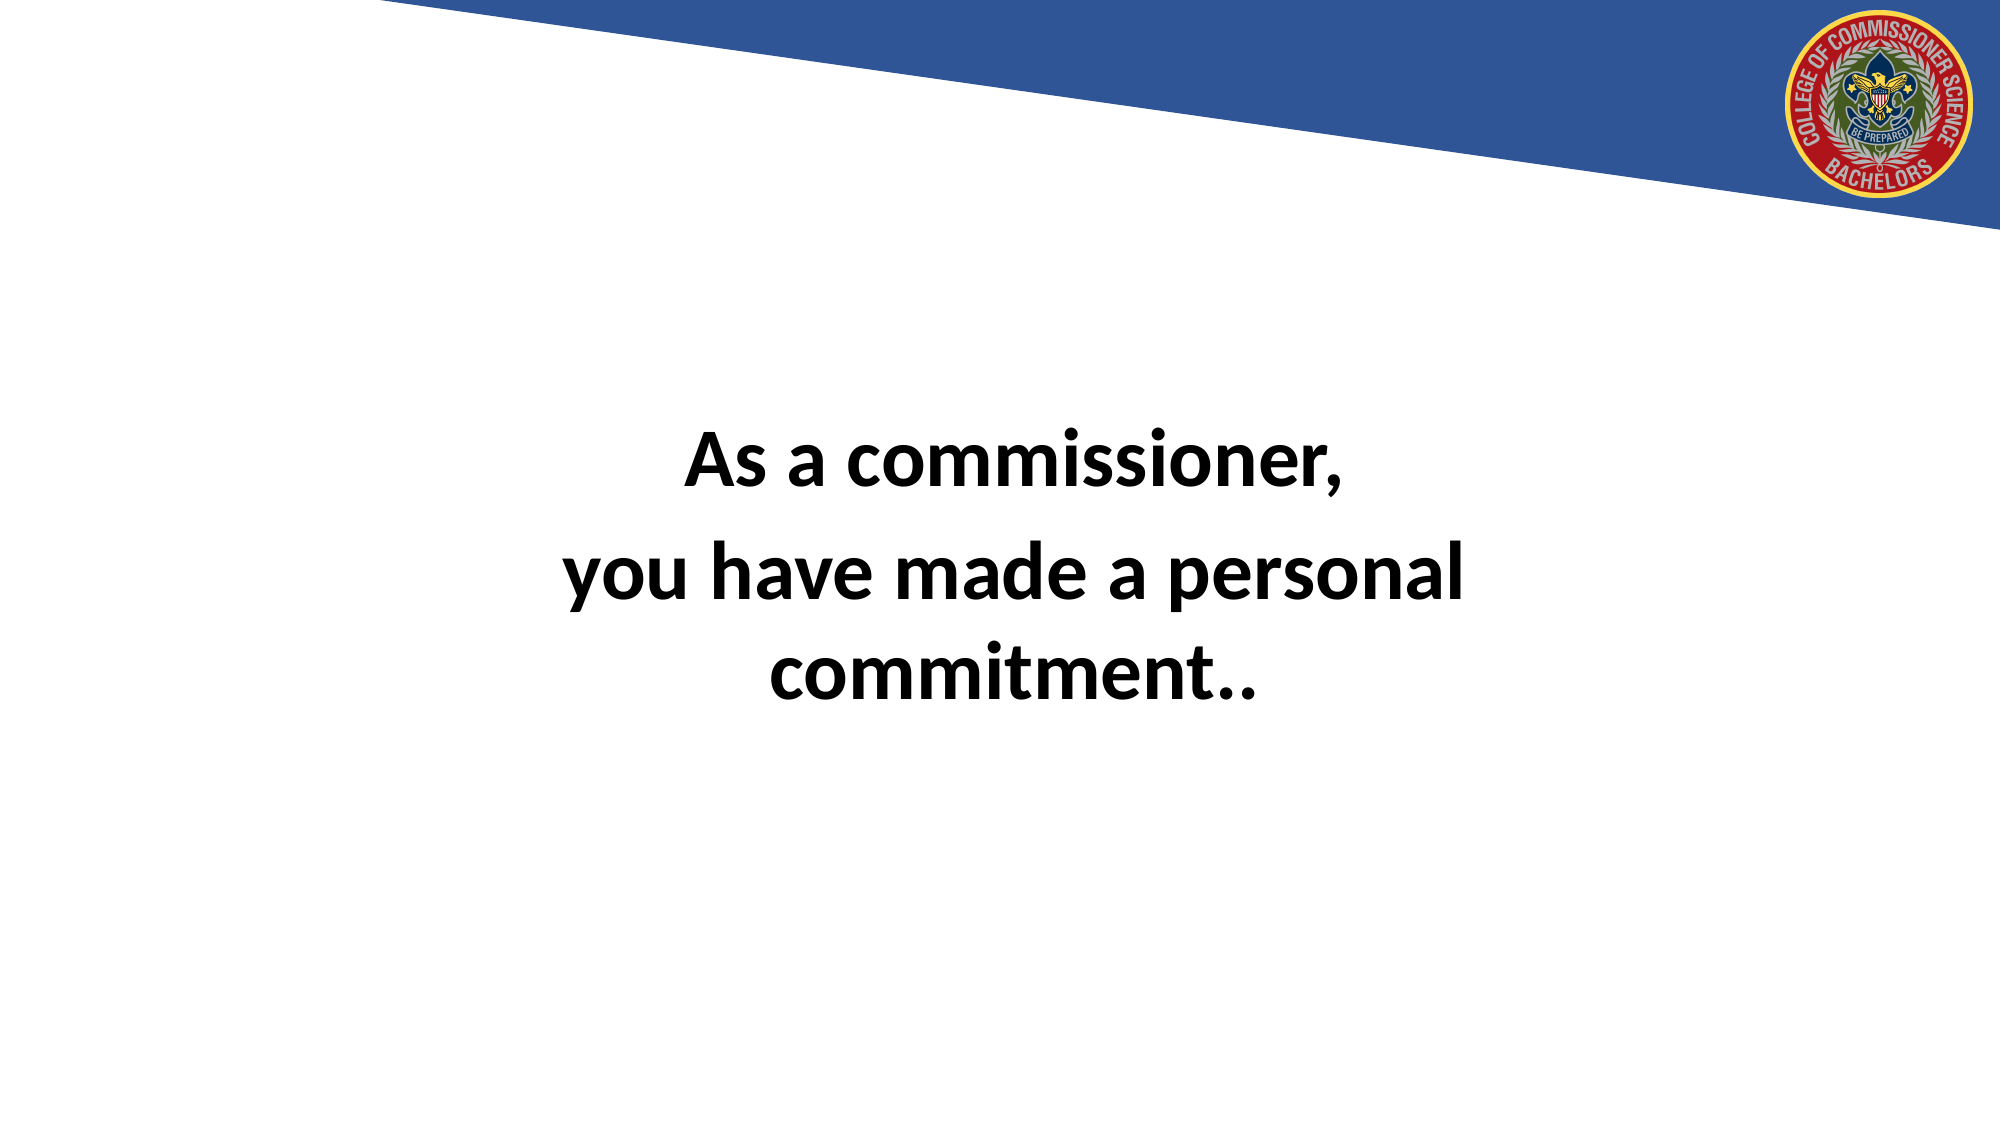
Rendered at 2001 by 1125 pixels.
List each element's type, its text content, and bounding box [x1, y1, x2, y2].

picture [1785, 10, 1973, 198]
text_box As a commissioner, you have made a personal commitment.. [383, 395, 1647, 724]
